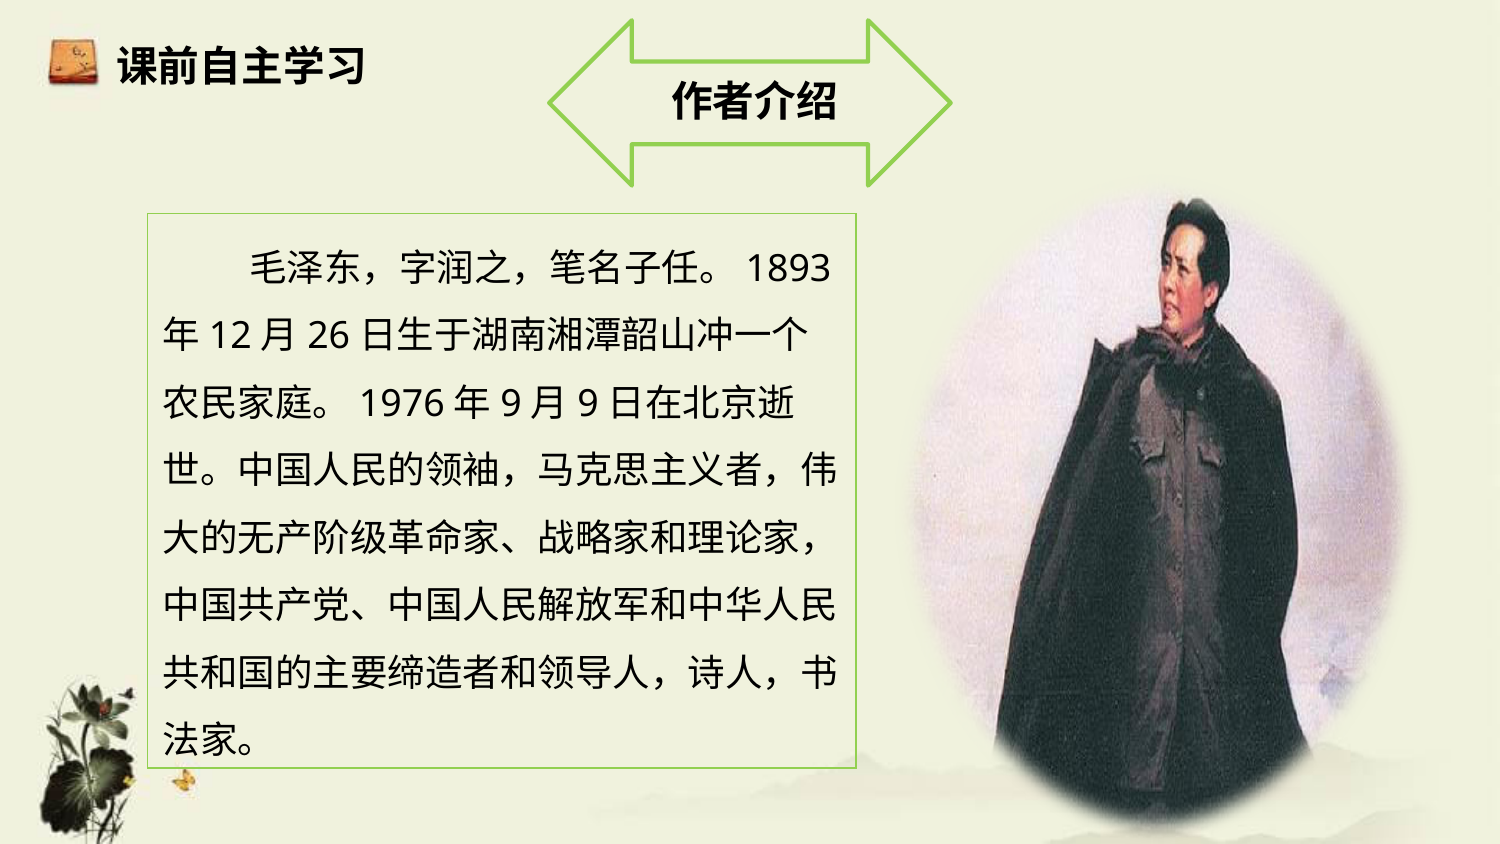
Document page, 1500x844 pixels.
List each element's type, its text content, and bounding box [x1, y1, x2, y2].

picture [0, 0, 1500, 844]
text_box 毛泽东，字润之，笔名子任。1893年12月26日生于湖南湘潭韶山冲一个农民家庭。1976年9月9日在北京逝世。中国人民的领袖，马克思主义者，伟大的无产阶级革命家、战略家和理论家，中国共产党、中国人民解放军和中华人民共和国的主要缔造者和领导人，诗人，书法家。 [147, 213, 857, 769]
text_box 课前自主学习 [101, 32, 382, 97]
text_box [548, 19, 951, 186]
